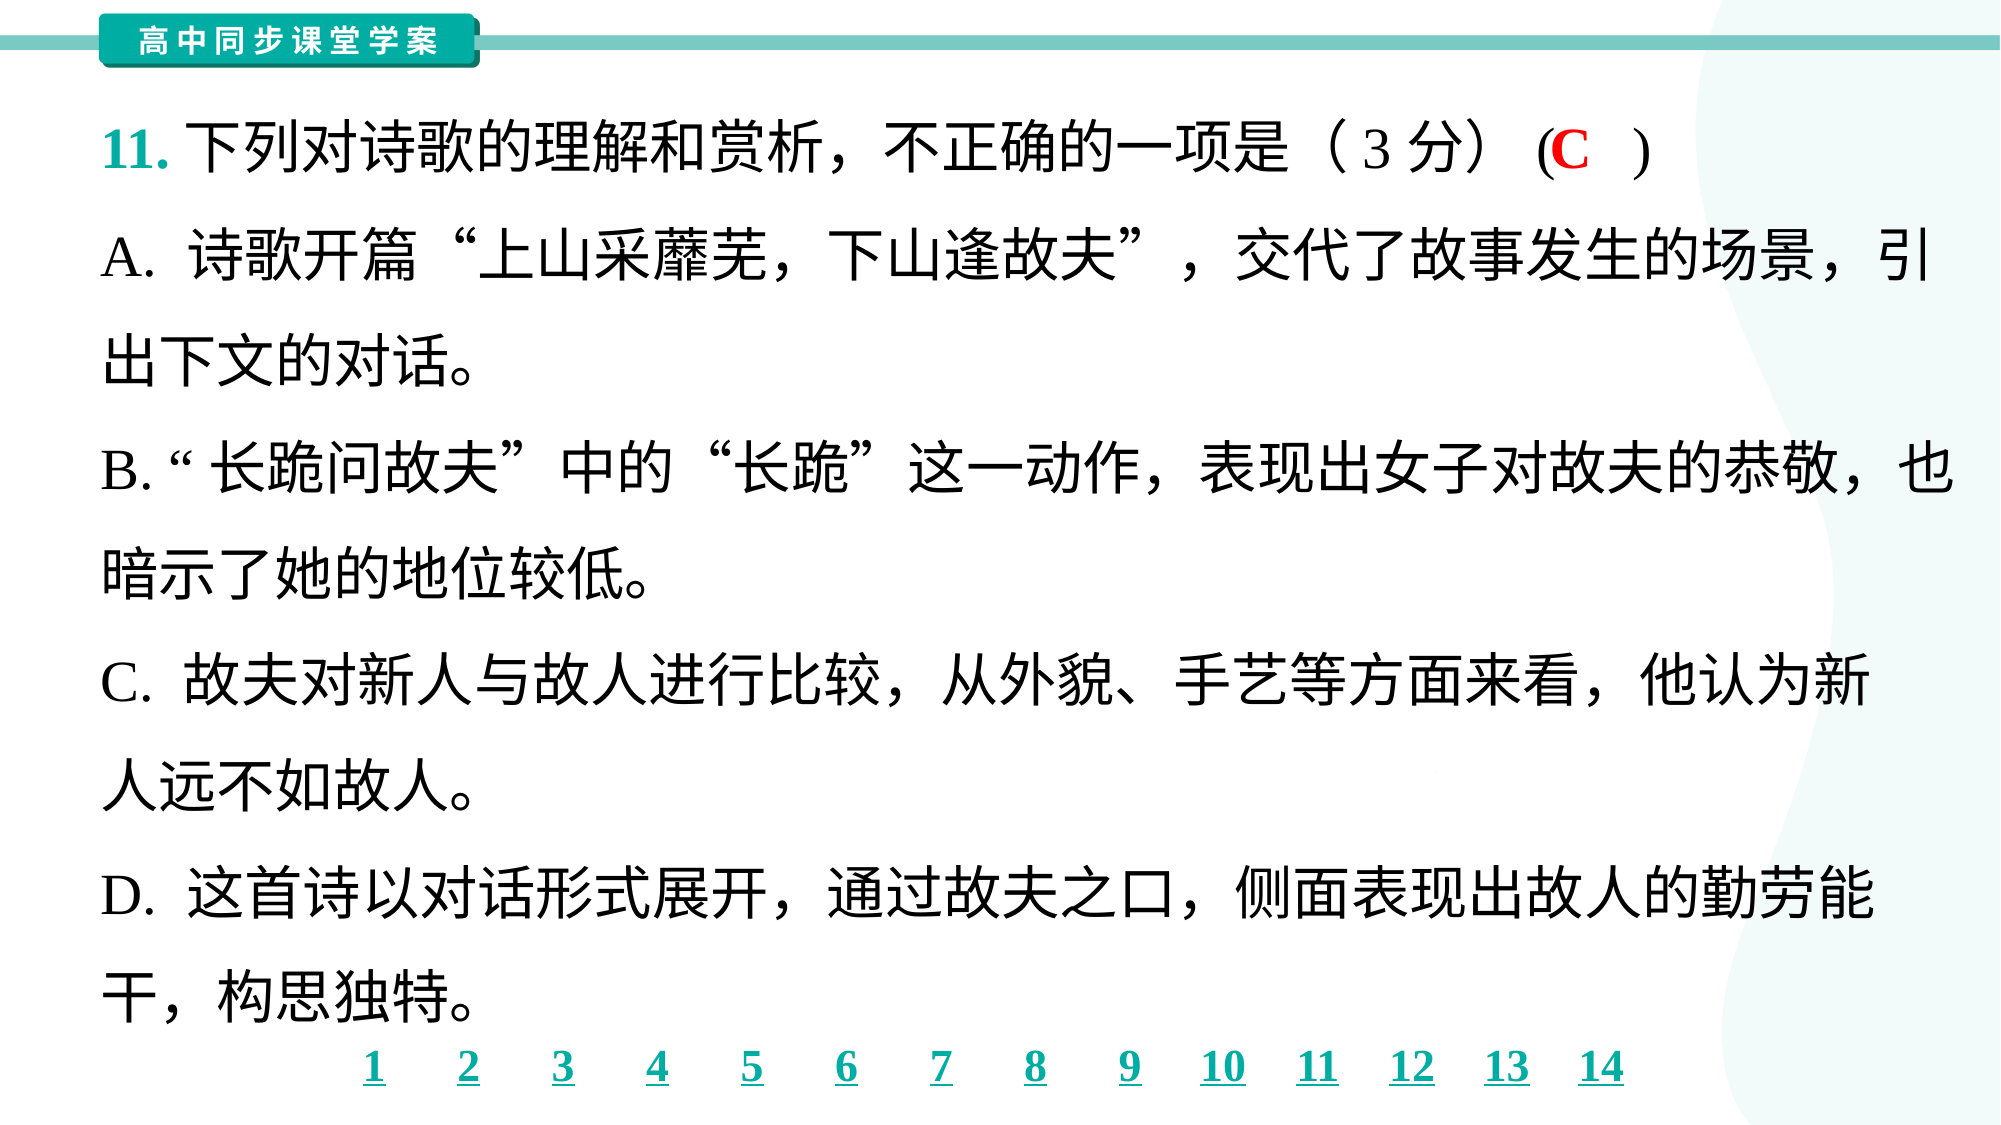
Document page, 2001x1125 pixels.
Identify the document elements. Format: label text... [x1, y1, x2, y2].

text_box 11.下列对诗歌的理解和赏析，不正确的一项是（3分）( ) [1613, 76, 1899, 169]
text_box A. 诗歌开篇“上山采蘼芜，下山逢故夫”，交代了故事发生的场景，引 出下文的对话。 B. “长跪问故夫”中的“长跪”这一动作，表现出女子对故夫的恭敬，也 暗示了她的地位较低。 C. 故夫对新人与故人进行比较，从外貌、手艺等方面来看，他认为新 人远不如故人。 D. 这首诗以对话形式展开，通过故夫之口，侧面表现出故人的勤劳能 干，构思独特。 [100, 182, 1899, 1019]
picture [0, 0, 2000, 1125]
text_box C [1528, 75, 1613, 169]
text_box 11.下列对诗歌的理解和赏析，不正确的一项是（3分）( ) [100, 76, 1528, 169]
